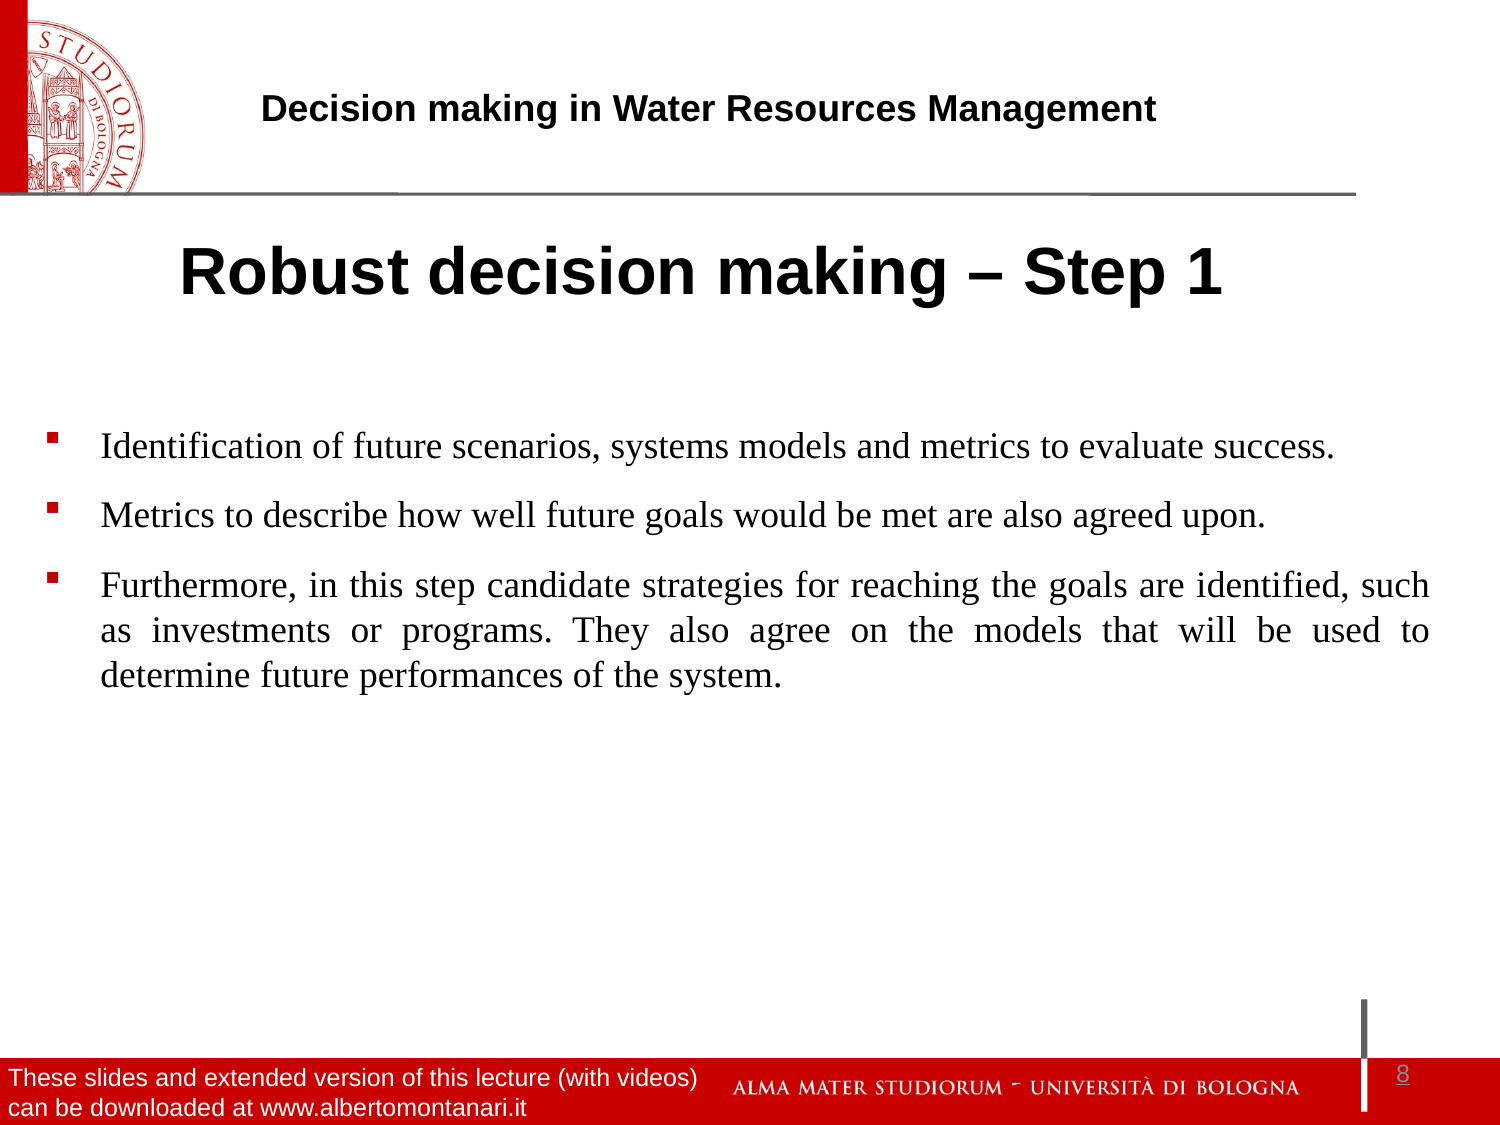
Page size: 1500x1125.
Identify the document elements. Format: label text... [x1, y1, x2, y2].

slide_number 8 [1074, 1042, 1425, 1103]
picture [28, 16, 151, 192]
text_box Robust decision making – Step 1 [105, 220, 1298, 316]
list Identification of future scenarios, systems models and metrics to evaluate success. Metrics to describe how well future goals would be met are also agreed upon. Furthermore, in this step candidate strategies for reaching the goals are identified, such as investments or programs. They also agree on the models that will be used to determine future performances of the system. [29, 413, 1447, 1066]
picture [0, 1058, 1500, 1125]
